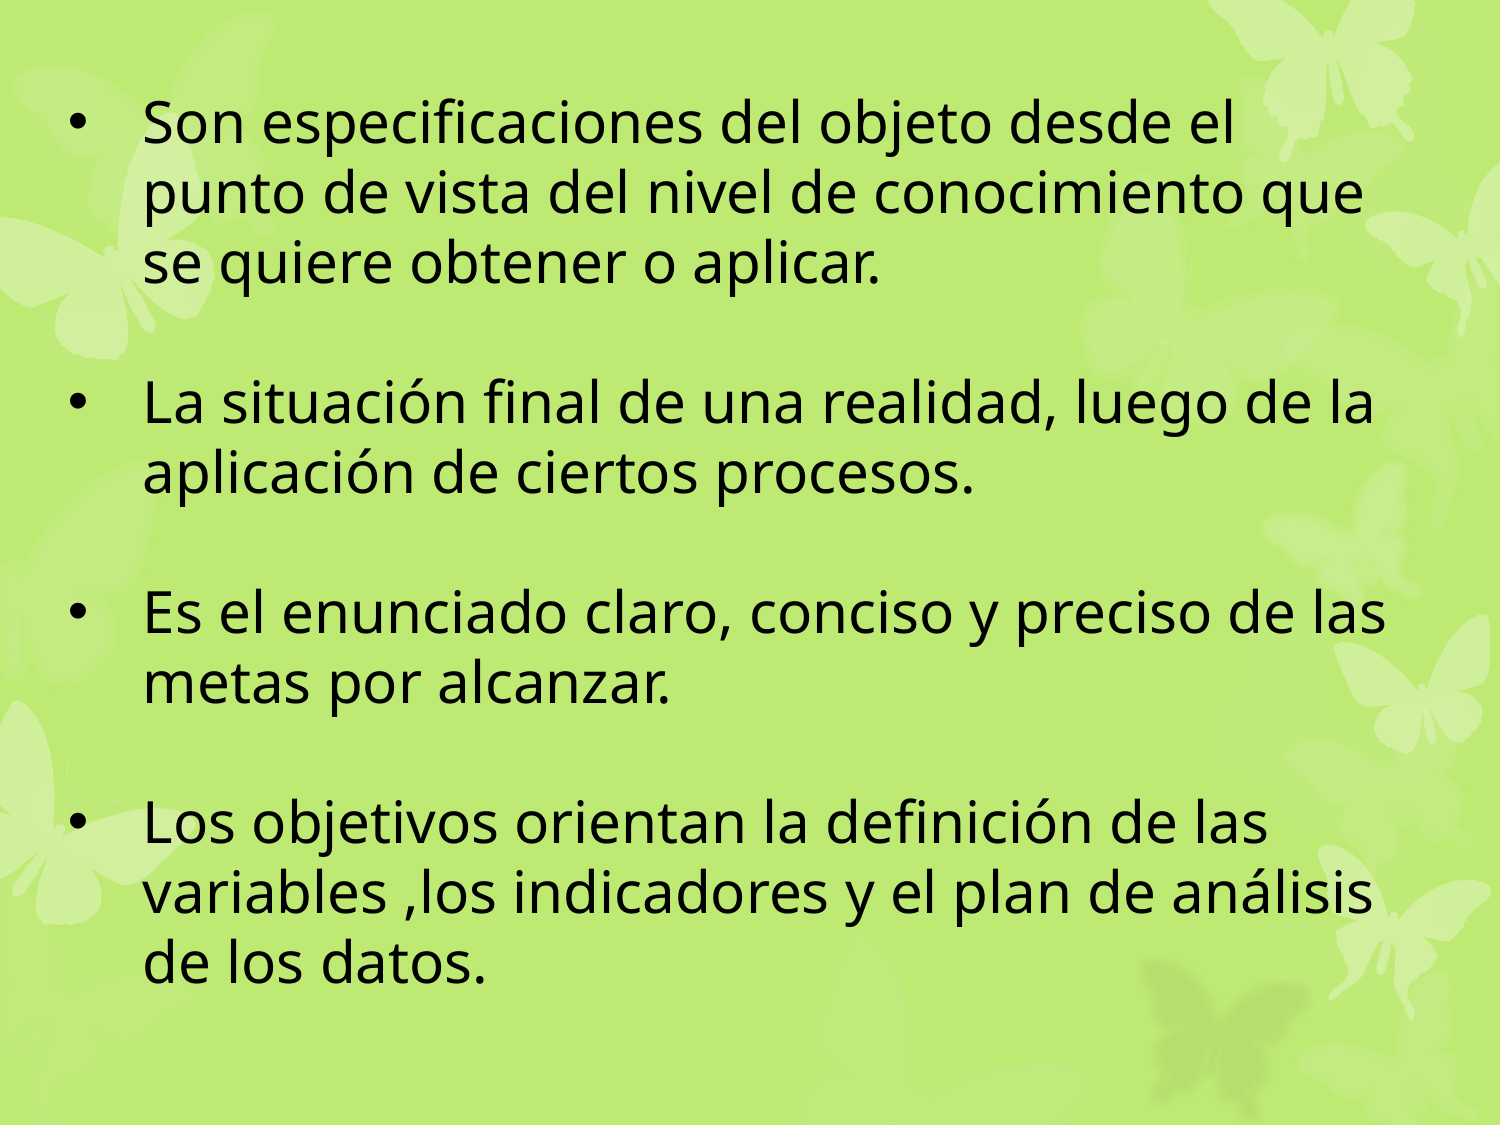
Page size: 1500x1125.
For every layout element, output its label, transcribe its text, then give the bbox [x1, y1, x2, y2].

text_box Son especificaciones del objeto desde el punto de vista del nivel de conocimiento que se quiere obtener o aplicar. La situación final de una realidad, luego de la aplicación de ciertos procesos. Es el enunciado claro, conciso y preciso de las metas por alcanzar. Los objetivos orientan la definición de las variables ,los indicadores y el plan de análisis de los datos. [53, 78, 1424, 1053]
